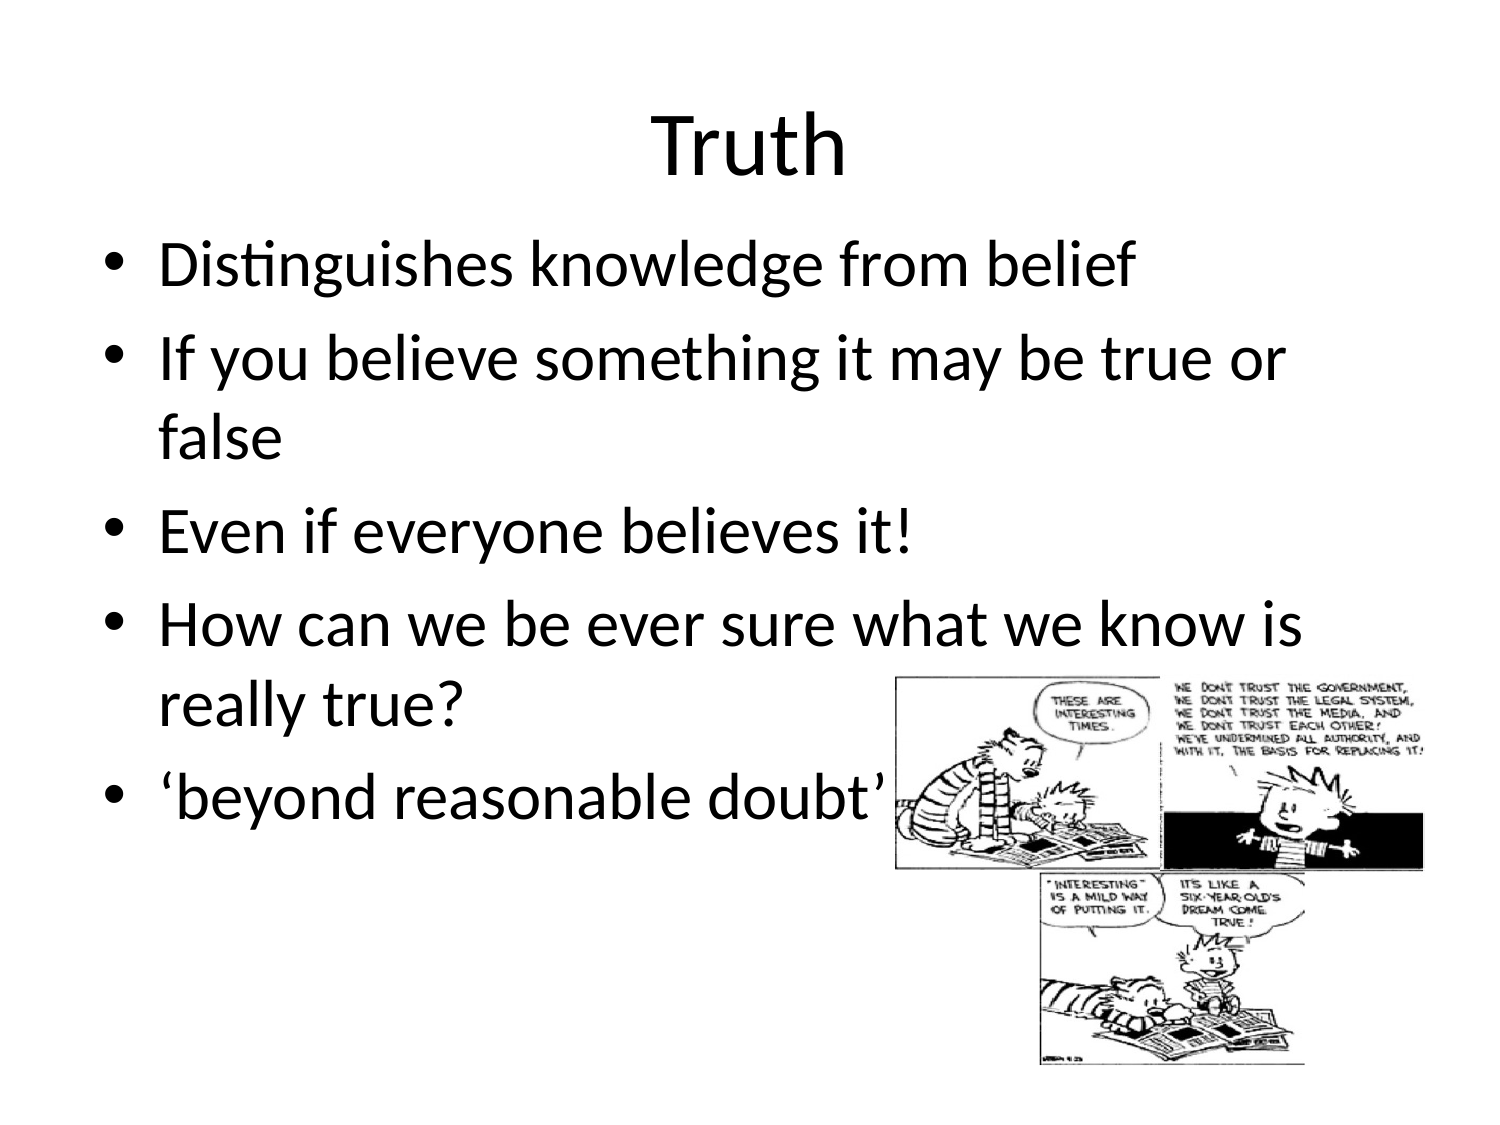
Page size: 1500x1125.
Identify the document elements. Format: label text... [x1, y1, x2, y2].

title Truth [75, 45, 1425, 233]
picture [895, 674, 1426, 1069]
list Distinguishes knowledge from belief If you believe something it may be true or false Even if everyone believes it! How can we be ever sure what we know is really true? ‘beyond reasonable doubt’ [87, 212, 1438, 955]
